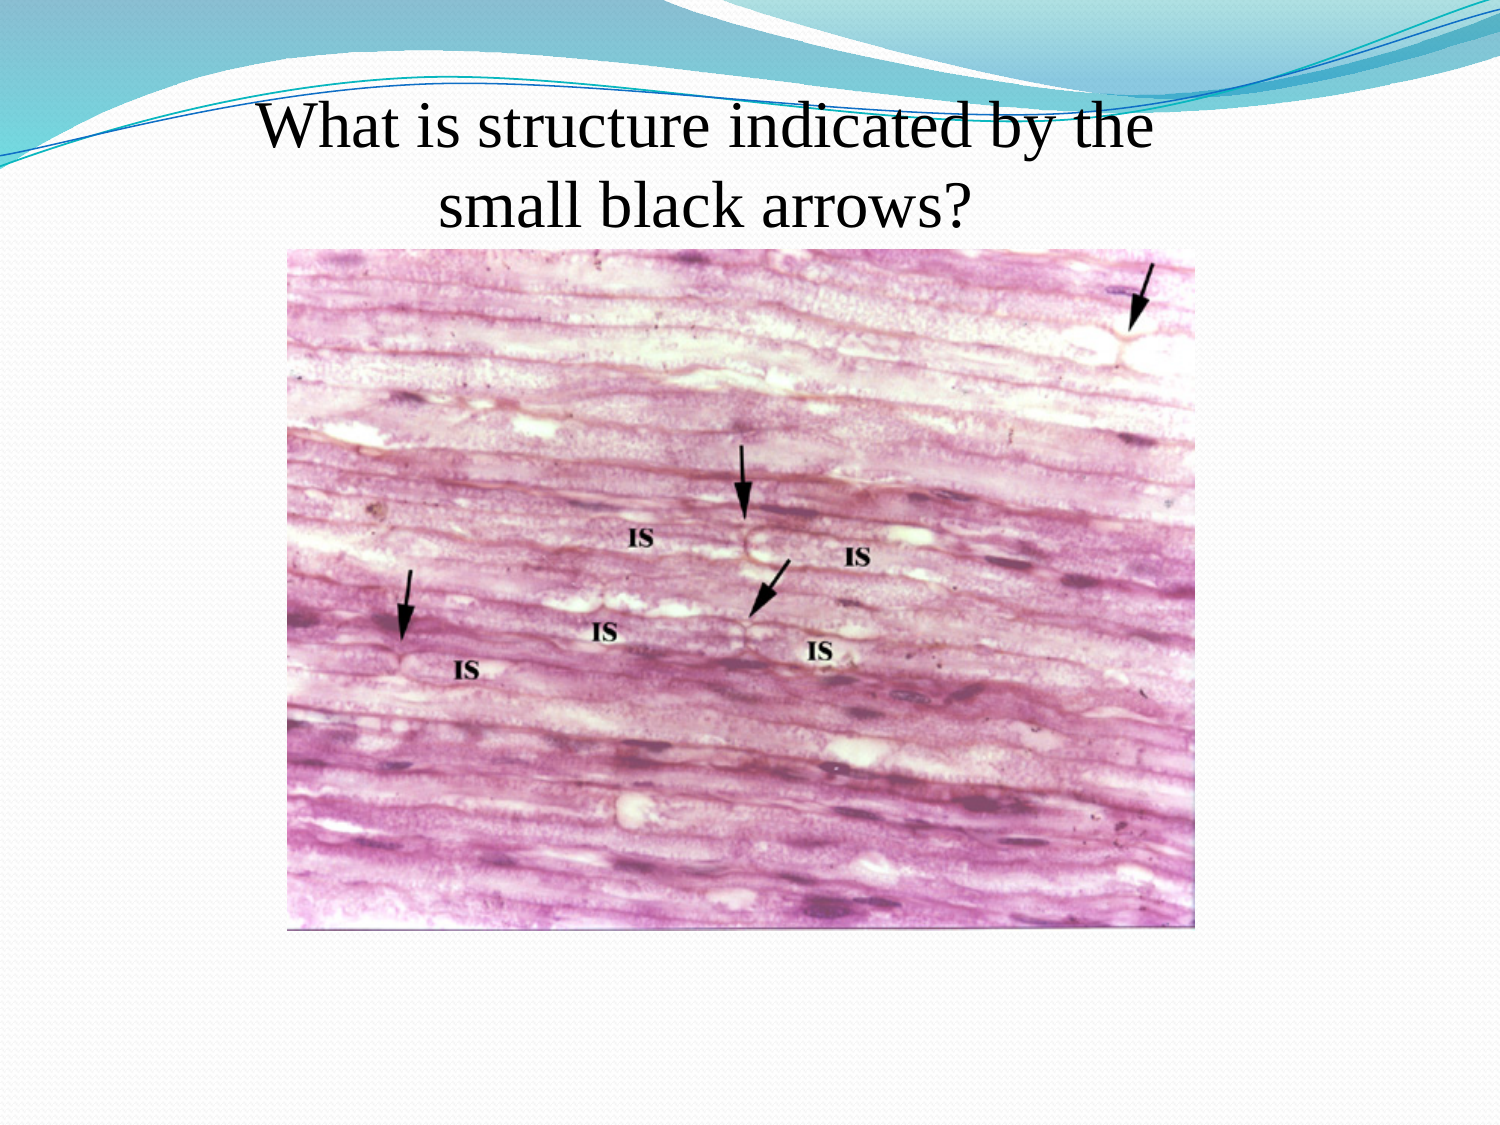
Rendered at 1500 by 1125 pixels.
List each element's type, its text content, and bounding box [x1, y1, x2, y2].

picture [287, 249, 1196, 931]
text_box What is structure indicated by the small black arrows? [187, 73, 1225, 248]
